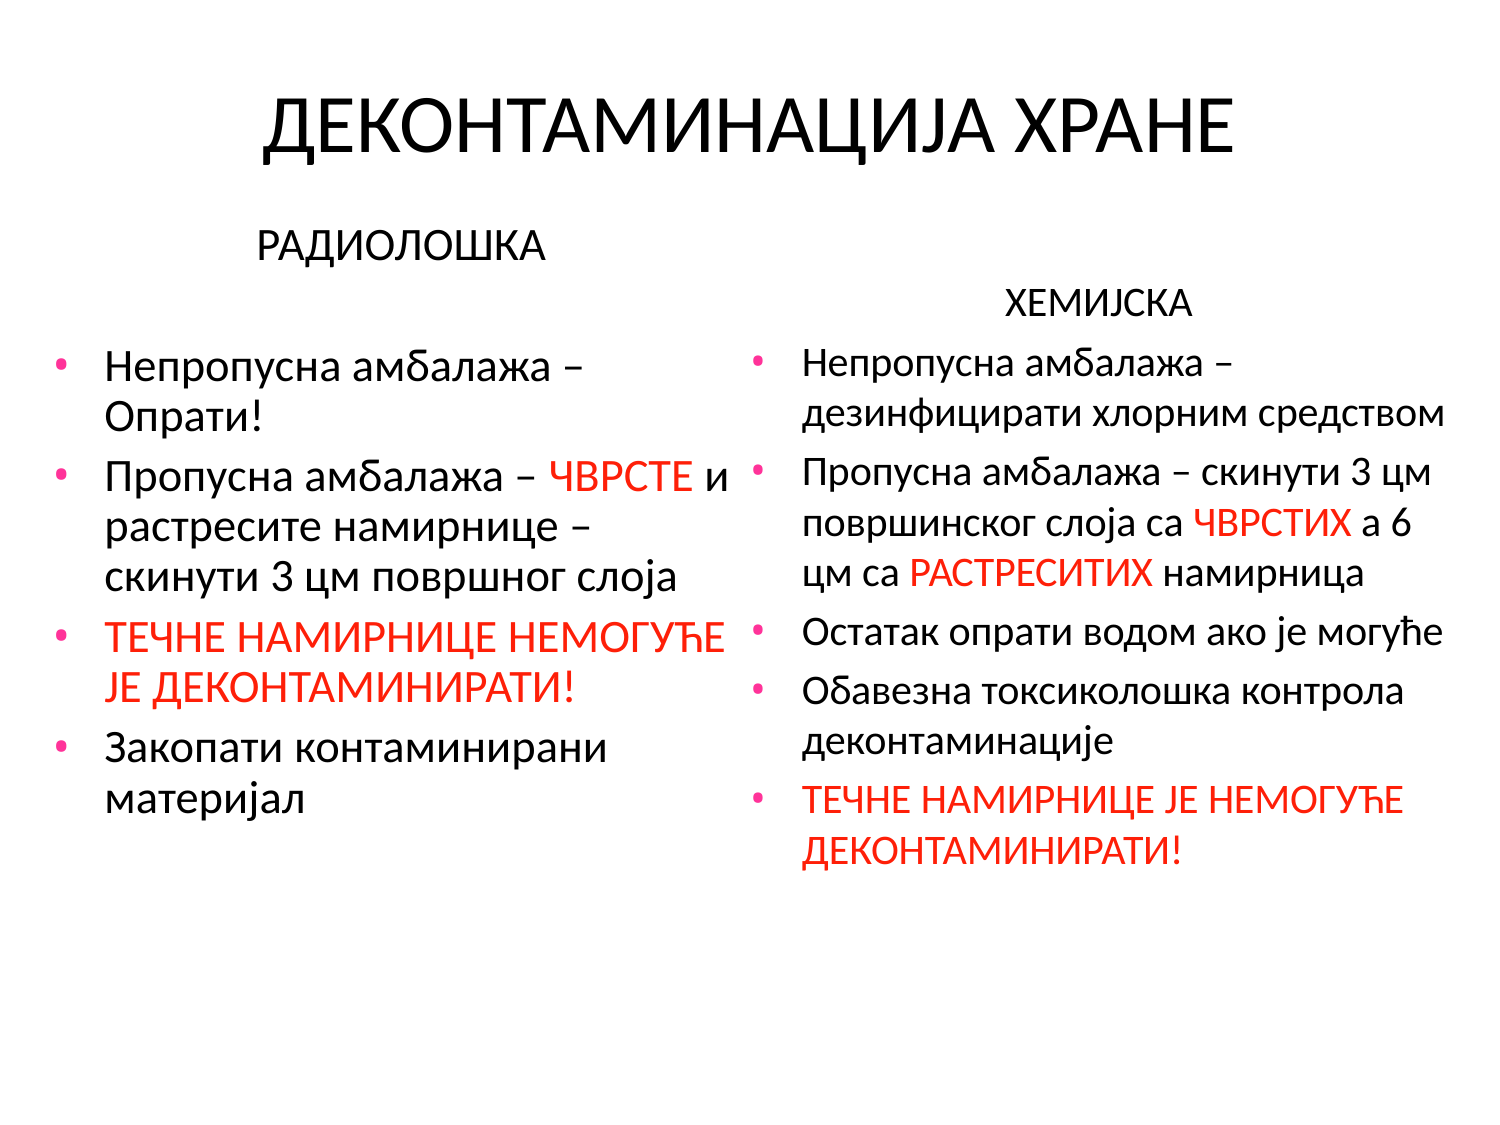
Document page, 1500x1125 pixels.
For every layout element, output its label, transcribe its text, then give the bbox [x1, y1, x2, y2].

list РАДИОЛОШКА Непропусна амбалажа – Опрати! Пропусна амбалажа – ЧВРСТЕ и растресите намирнице – скинути 3 цм површног слоја ТЕЧНЕ НАМИРНИЦЕ НЕМОГУЋЕ ЈЕ ДЕКОНТАМИНИРАТИ! Закопати контаминирани материјал ХЕМИЈСКА Непропусна амбалажа – дезинфицирати хлорним средством Пропусна амбалажа – скинути 3 цм површинског слоја са ЧВРСТИХ а 6 цм са РАСТРЕСИТИХ намирница Остатак опрати водом ако је могуће Обавезна токсиколошка контрола деконтаминације ТЕЧНЕ НАМИРНИЦЕ ЈЕ НЕМОГУЋЕ ДЕКОНТАМИНИРАТИ! [37, 212, 1463, 1088]
title ДЕКОНТАМИНАЦИЈА ХРАНЕ [112, 11, 1388, 212]
